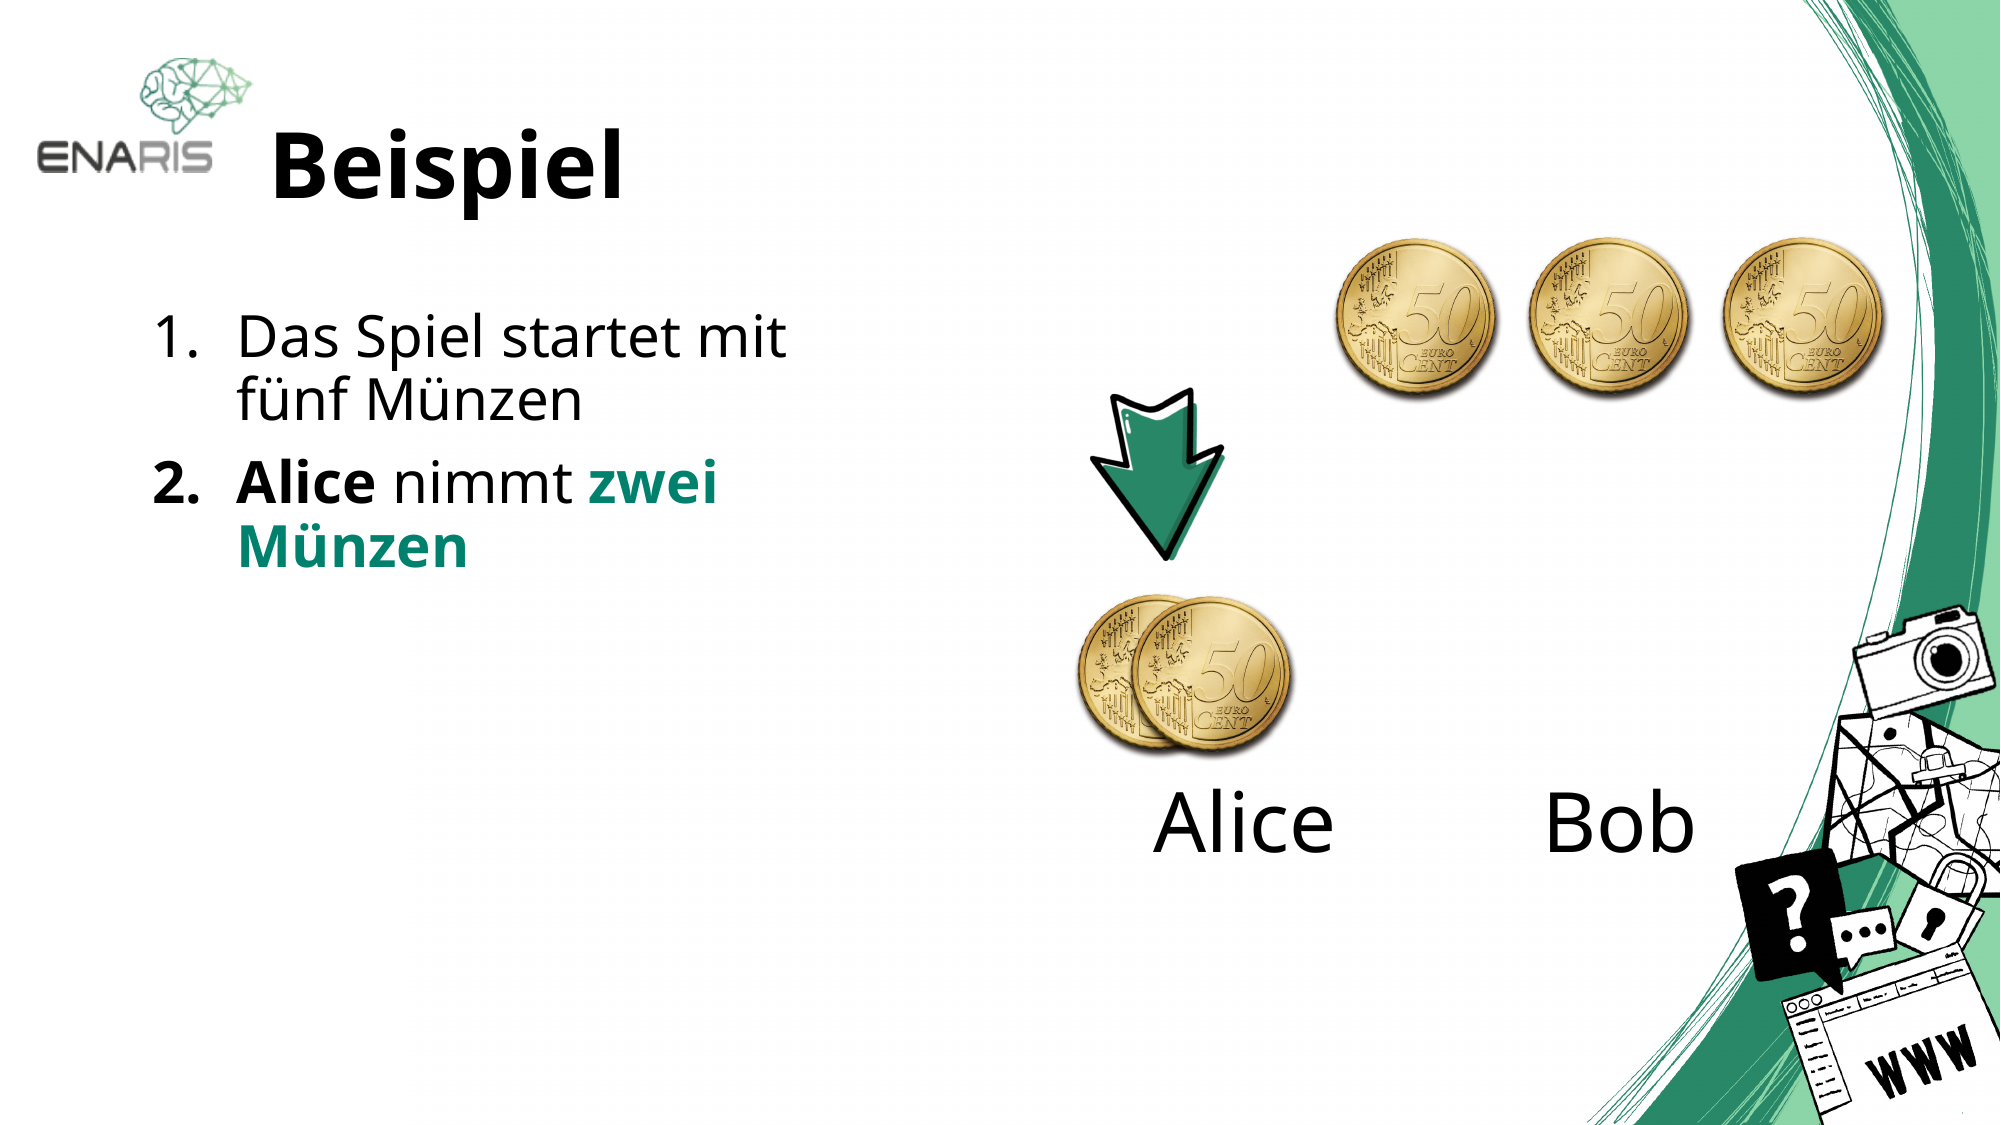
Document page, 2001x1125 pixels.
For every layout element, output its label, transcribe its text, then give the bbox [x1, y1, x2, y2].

list Das Spiel startet mit fünf Münzen Alice nimmt zwei Münzen [137, 299, 924, 1014]
picture [37, 58, 254, 173]
text_box Bob [1432, 762, 1808, 877]
title Beispiel [253, 59, 1863, 278]
text_box Alice [1058, 762, 1432, 877]
picture [408, 0, 2000, 1125]
